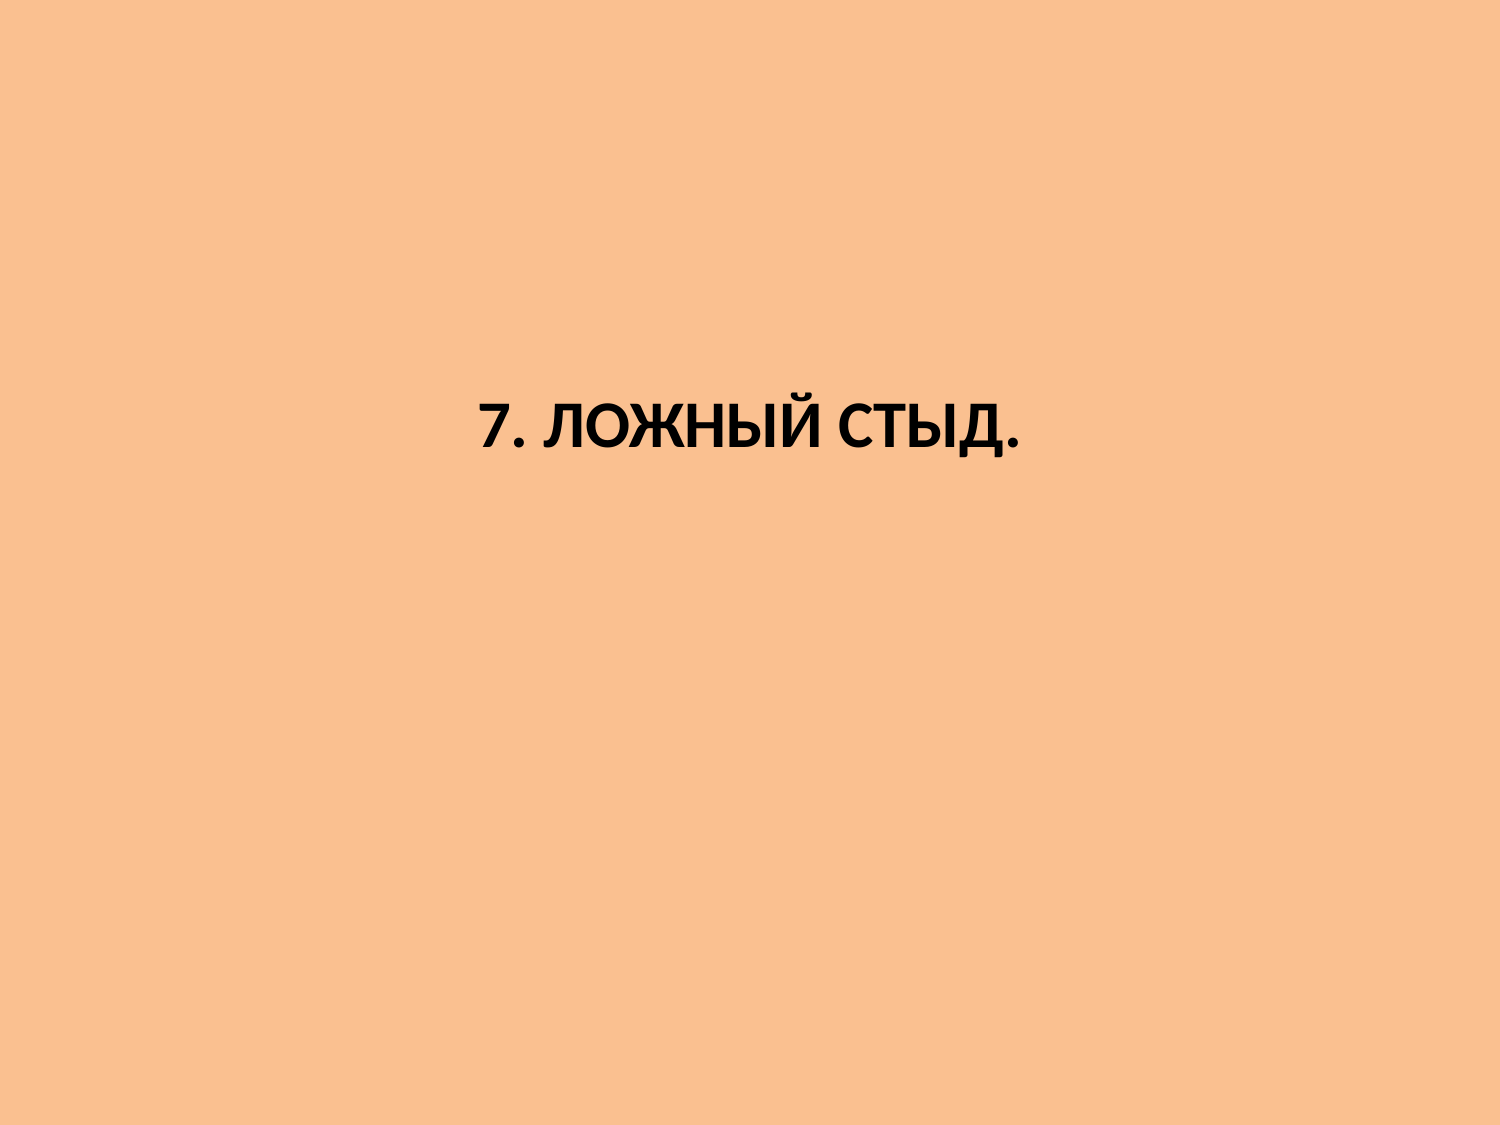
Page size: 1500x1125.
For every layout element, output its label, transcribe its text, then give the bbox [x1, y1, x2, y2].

list 7. ЛОЖНЫЙ СТЫД. [0, 0, 1500, 1125]
